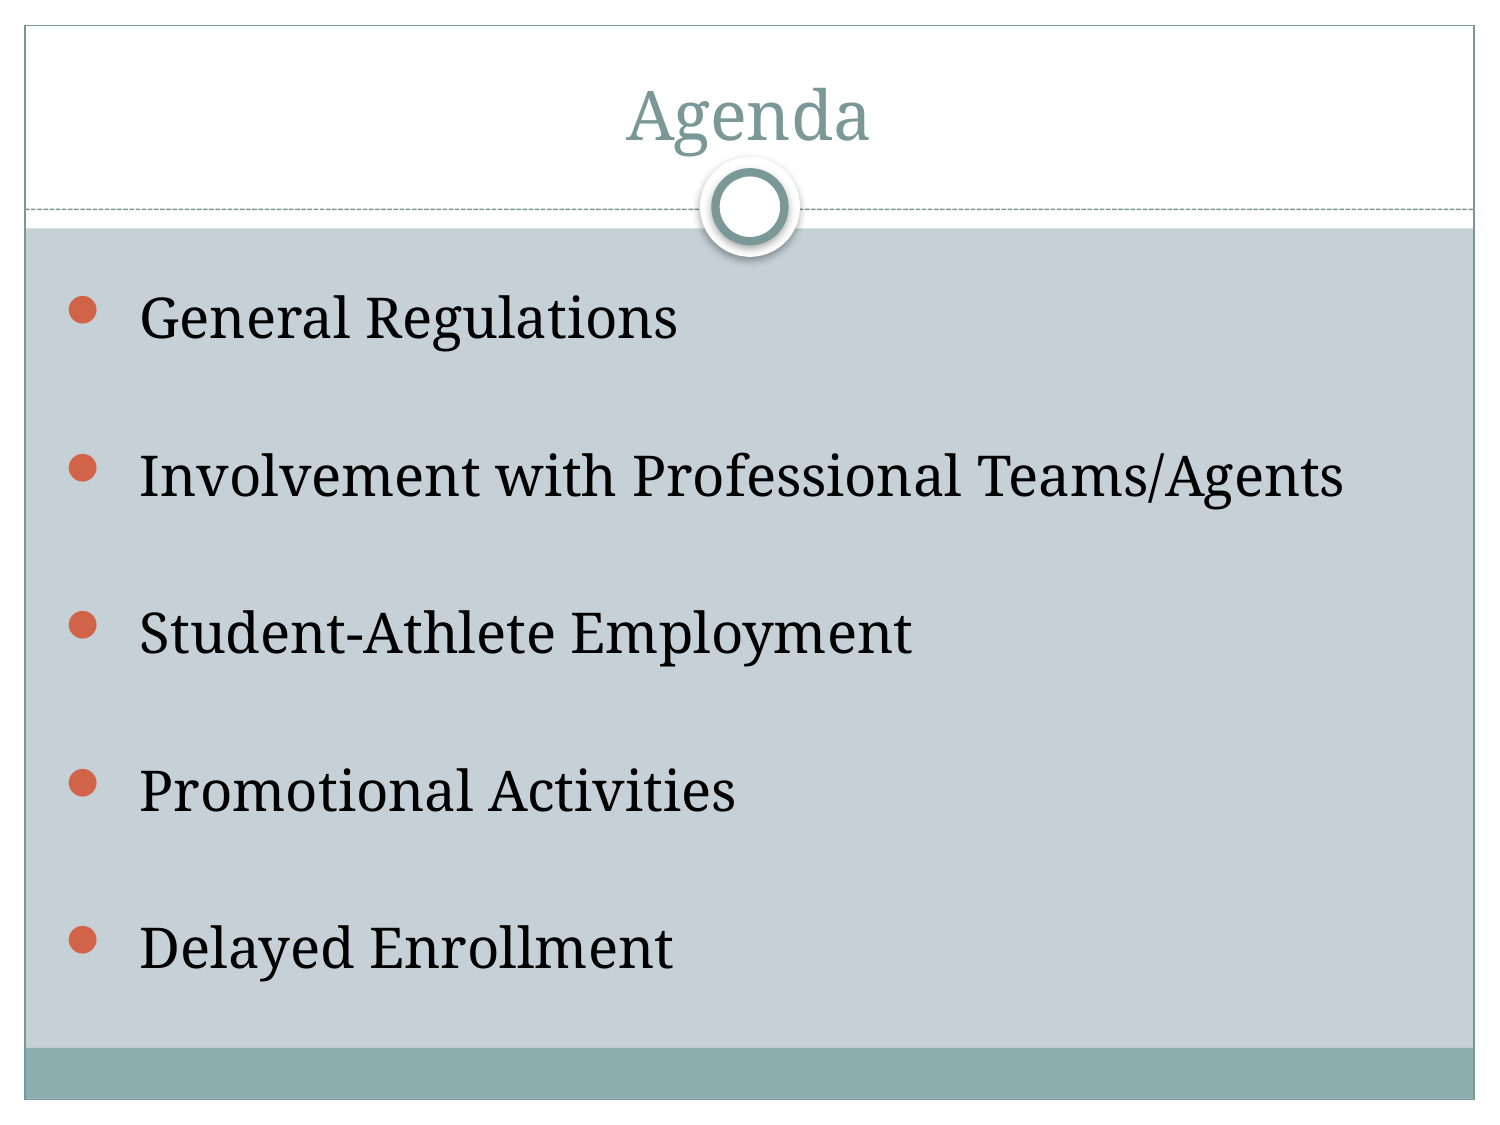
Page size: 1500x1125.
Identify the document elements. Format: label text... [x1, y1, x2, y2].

list General Regulations Involvement with Professional Teams/Agents Student-Athlete Employment Promotional Activities Delayed Enrollment [50, 275, 1445, 1025]
title Agenda [49, 37, 1450, 162]
